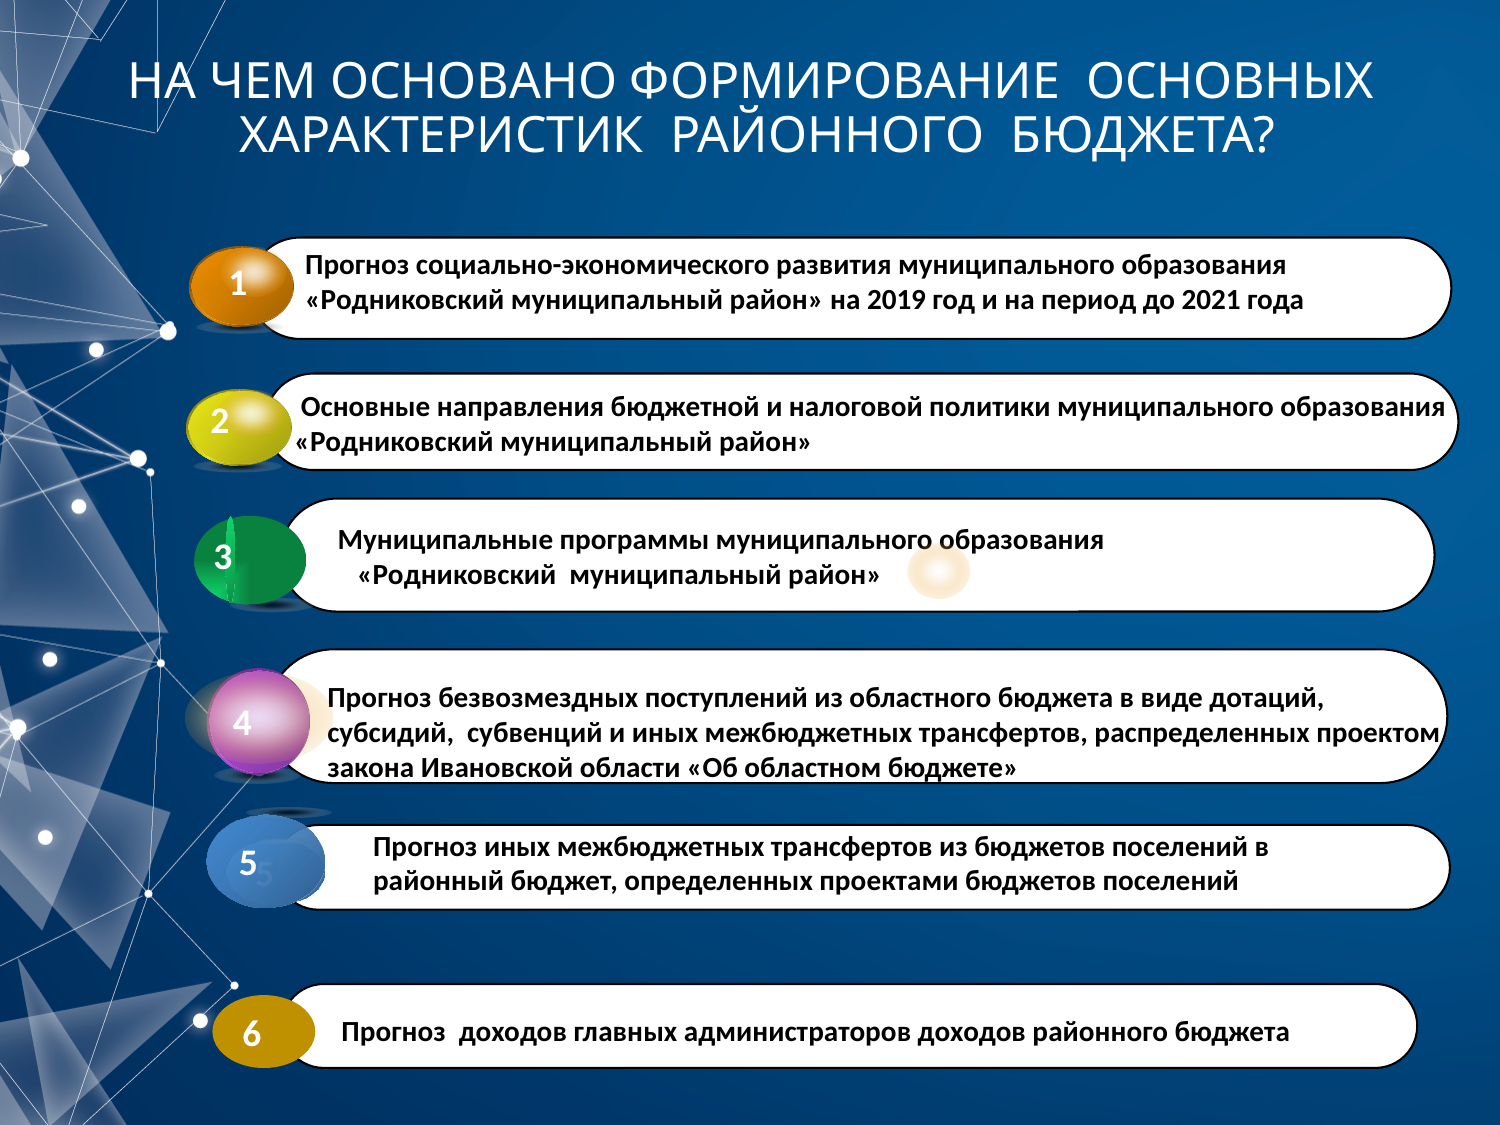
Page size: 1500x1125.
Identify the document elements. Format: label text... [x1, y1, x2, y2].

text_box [188, 237, 1452, 339]
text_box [206, 806, 1450, 910]
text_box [194, 498, 1435, 616]
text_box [186, 373, 1459, 475]
title НА ЧЕМ ОСНОВАНО ФОРМИРОВАНИЕ ОСНОВНЫХ ХАРАКТЕРИСТИК РАЙОННОГО БЮДЖЕТА? [108, 0, 1395, 220]
picture [0, 0, 1500, 1125]
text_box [212, 972, 1418, 1068]
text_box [184, 635, 1470, 788]
